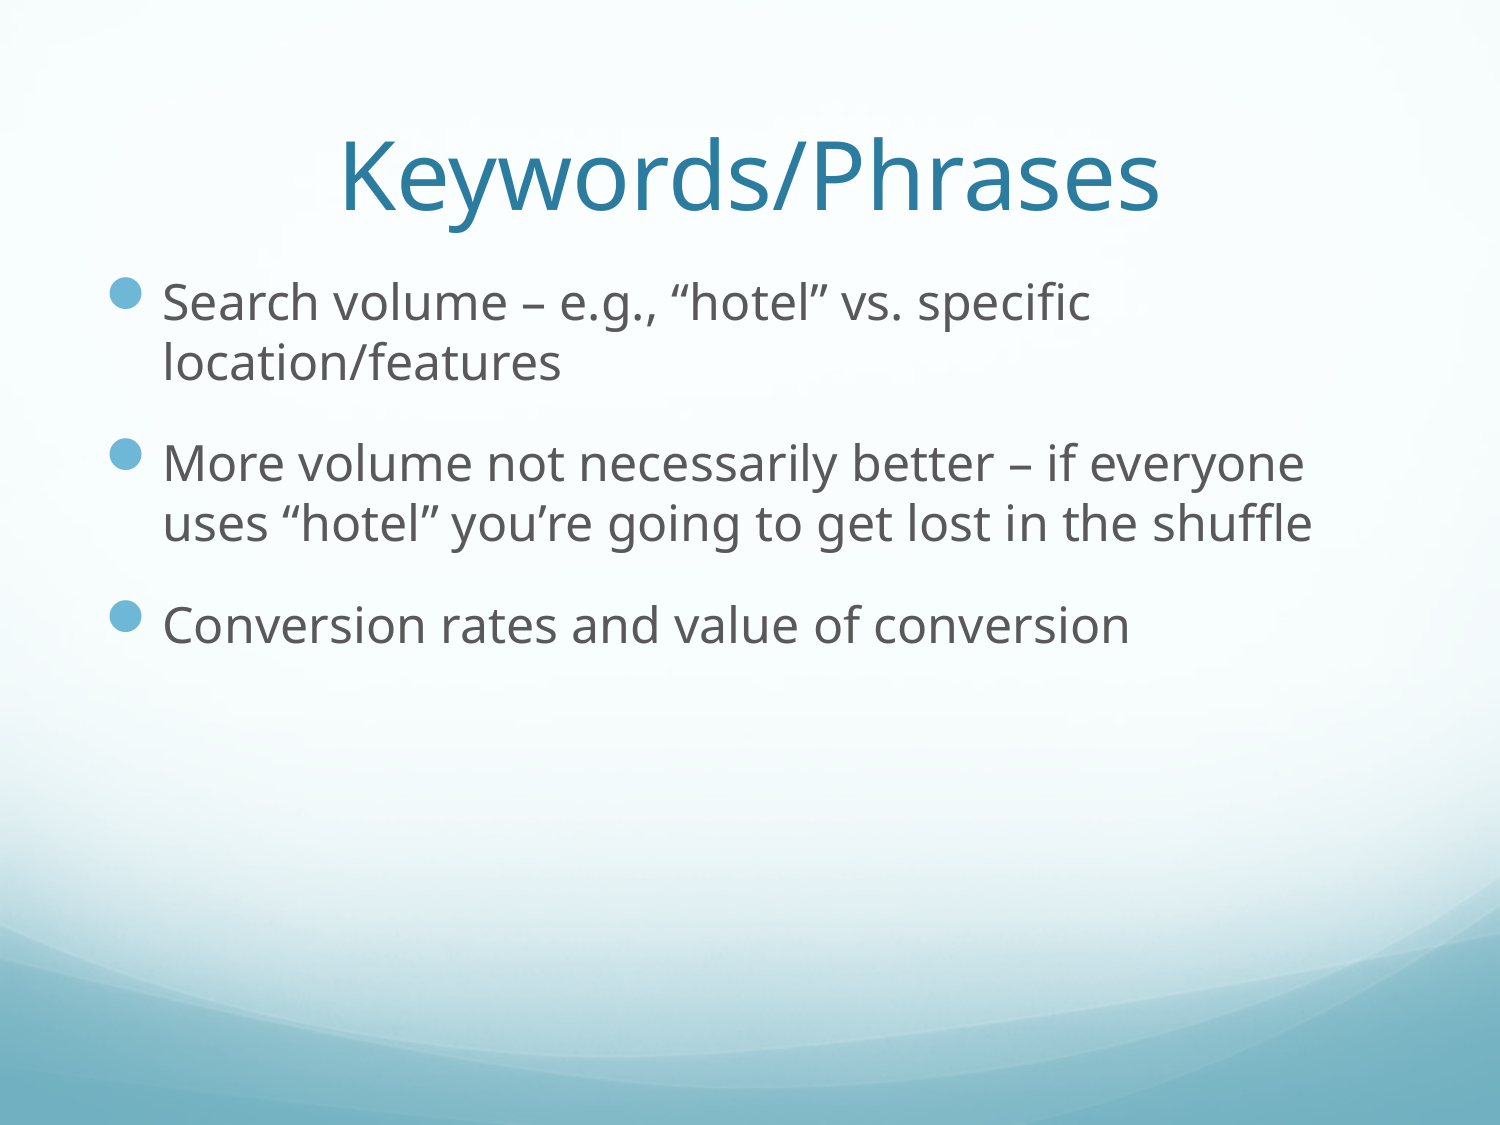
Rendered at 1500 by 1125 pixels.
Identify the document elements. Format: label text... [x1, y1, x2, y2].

title Keywords/Phrases [90, 17, 1410, 237]
list Search volume – e.g., “hotel” vs. specific location/features More volume not necessarily better – if everyone uses “hotel” you’re going to get lost in the shuffle Conversion rates and value of conversion [90, 262, 1410, 975]
